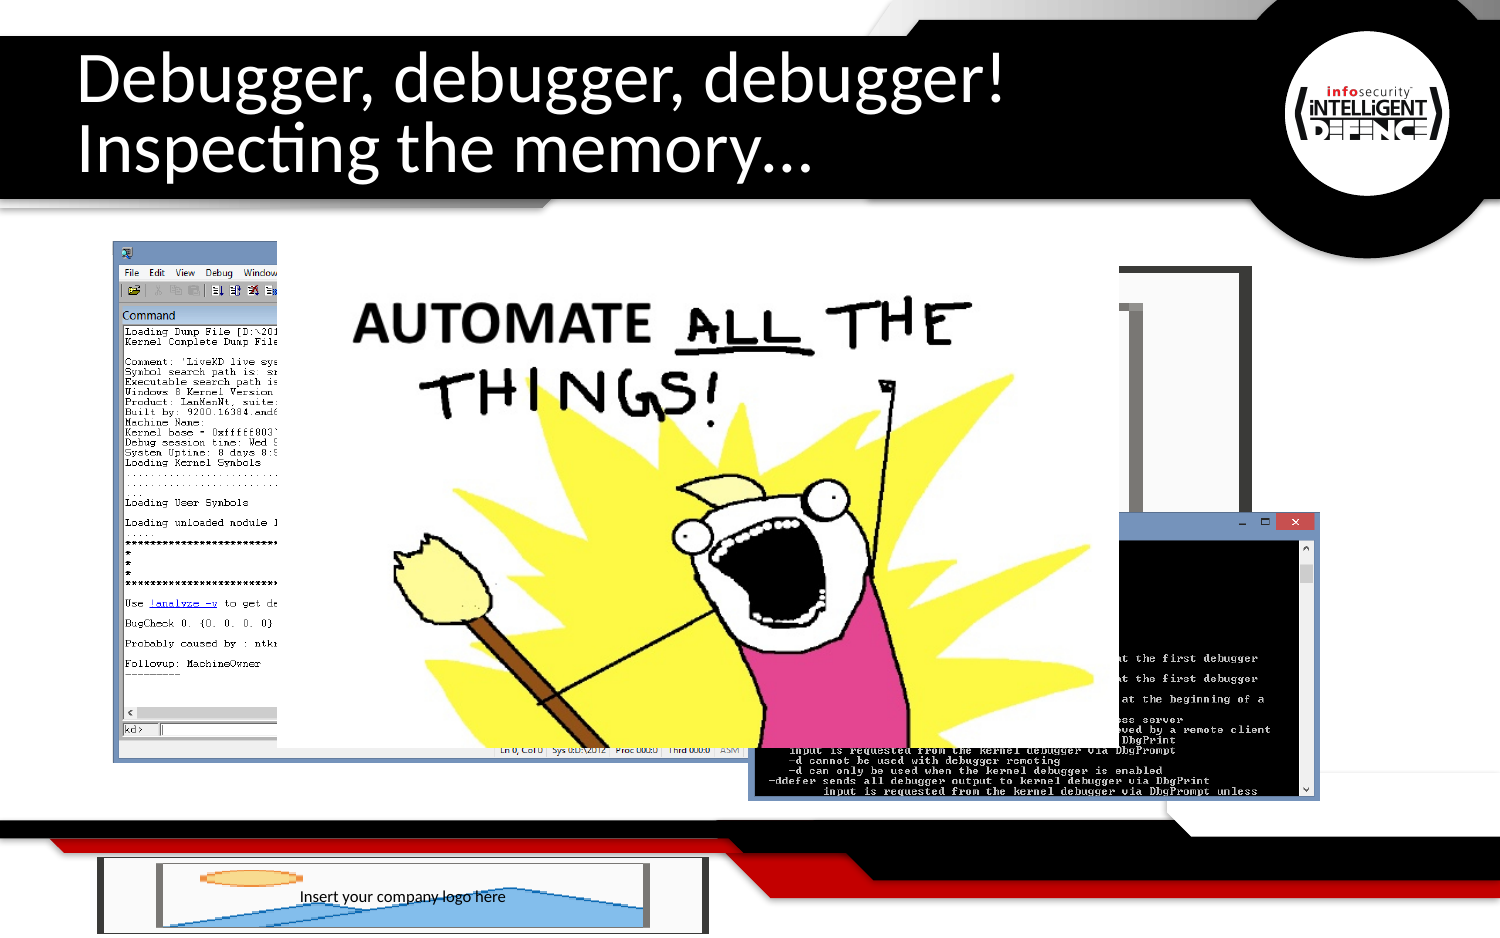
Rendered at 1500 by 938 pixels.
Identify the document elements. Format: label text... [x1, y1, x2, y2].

picture [111, 220, 1320, 801]
picture [74, 853, 732, 938]
title Debugger, debugger, debugger! Inspecting the memory… [76, 38, 1199, 195]
